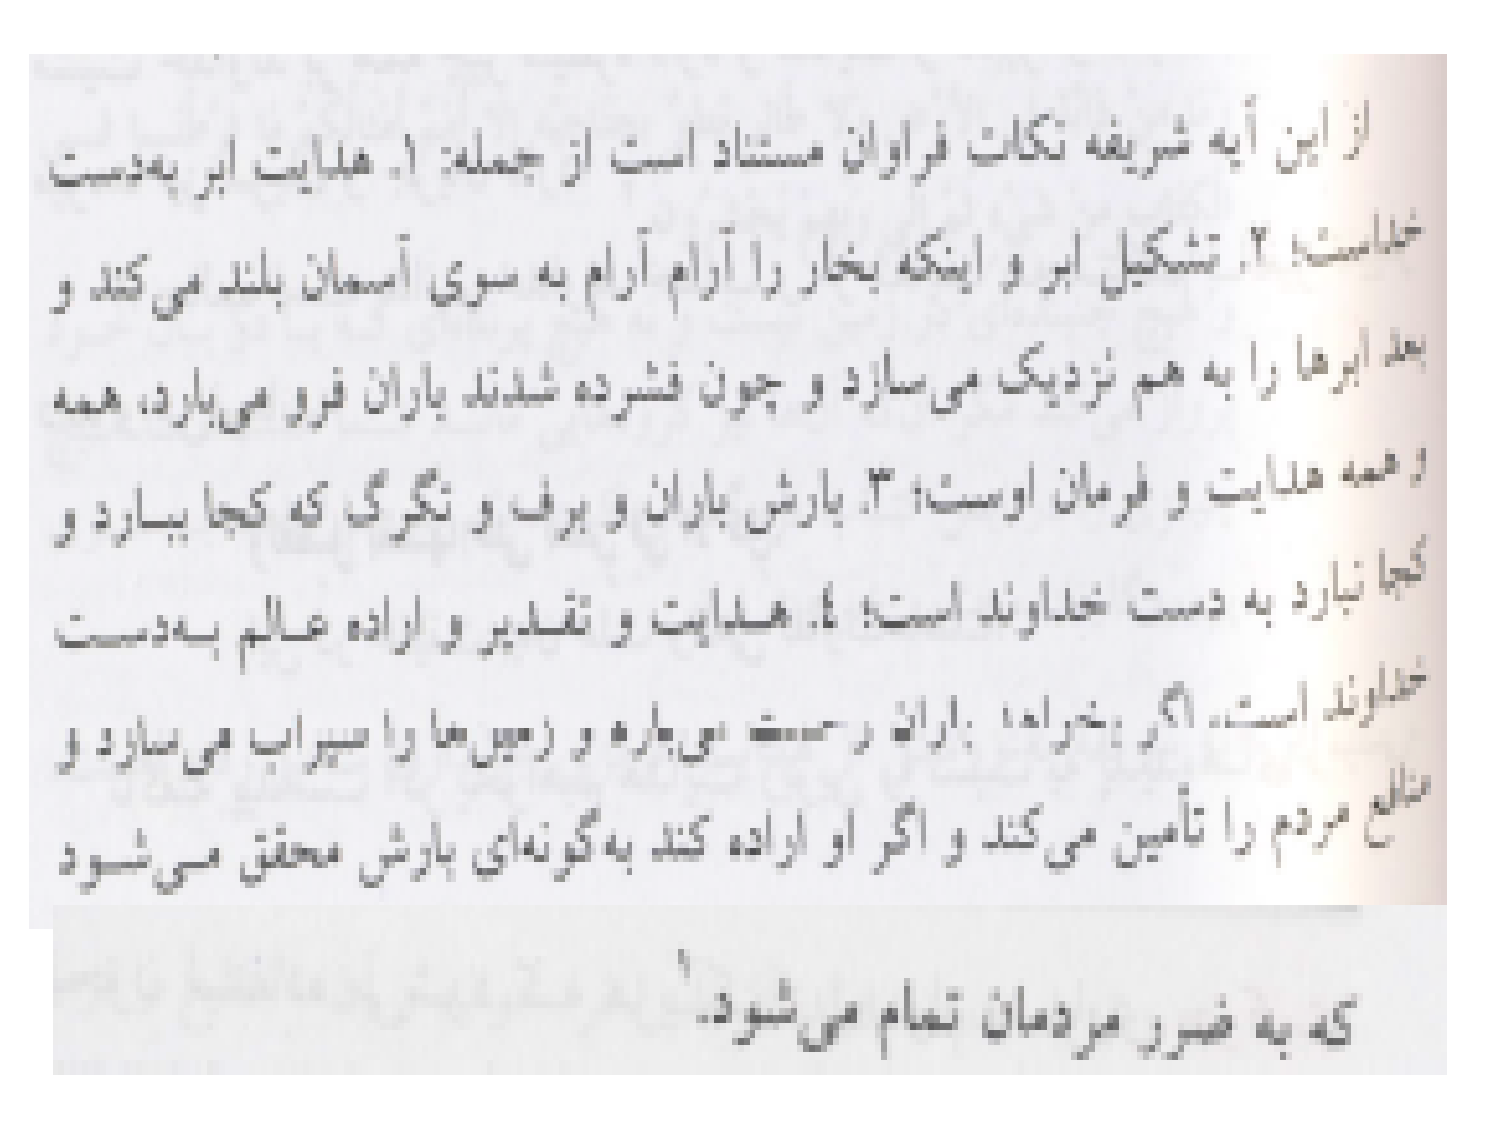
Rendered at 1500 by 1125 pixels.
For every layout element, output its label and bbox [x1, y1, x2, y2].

picture [29, 54, 1448, 1076]
